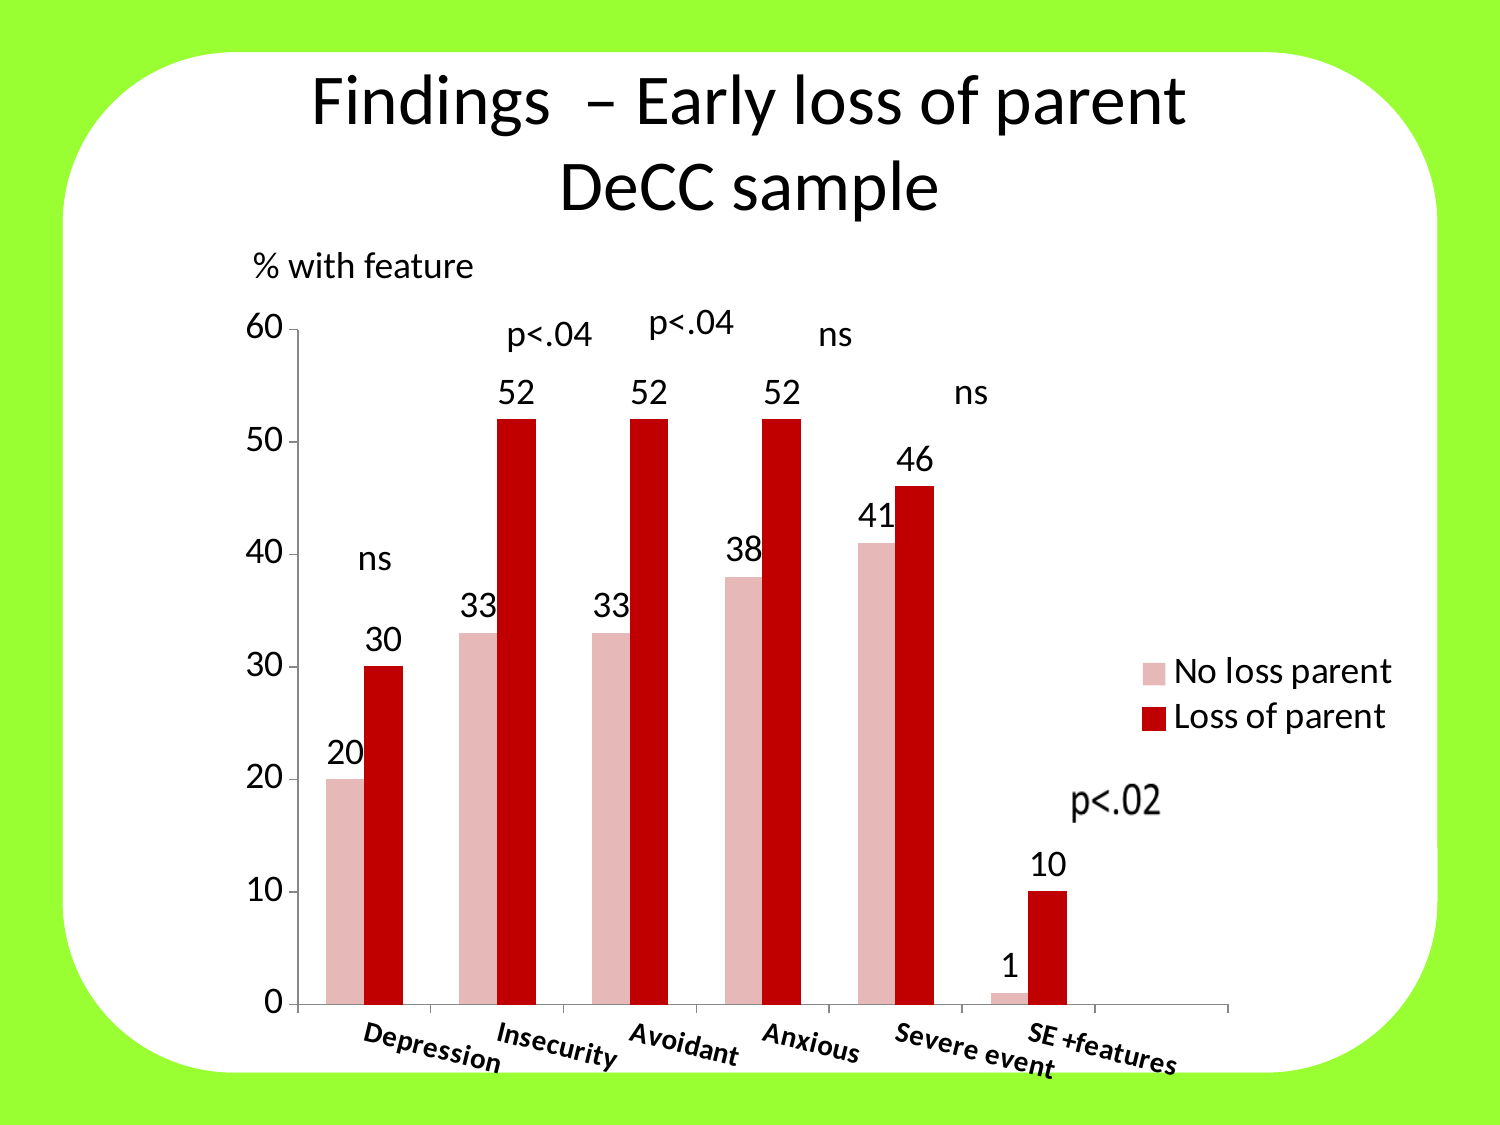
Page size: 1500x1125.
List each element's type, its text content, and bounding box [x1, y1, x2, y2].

title Findings – Early loss of parent DeCC sample [75, 45, 1425, 233]
text_box % with feature [238, 233, 490, 281]
chart [188, 282, 1418, 1111]
